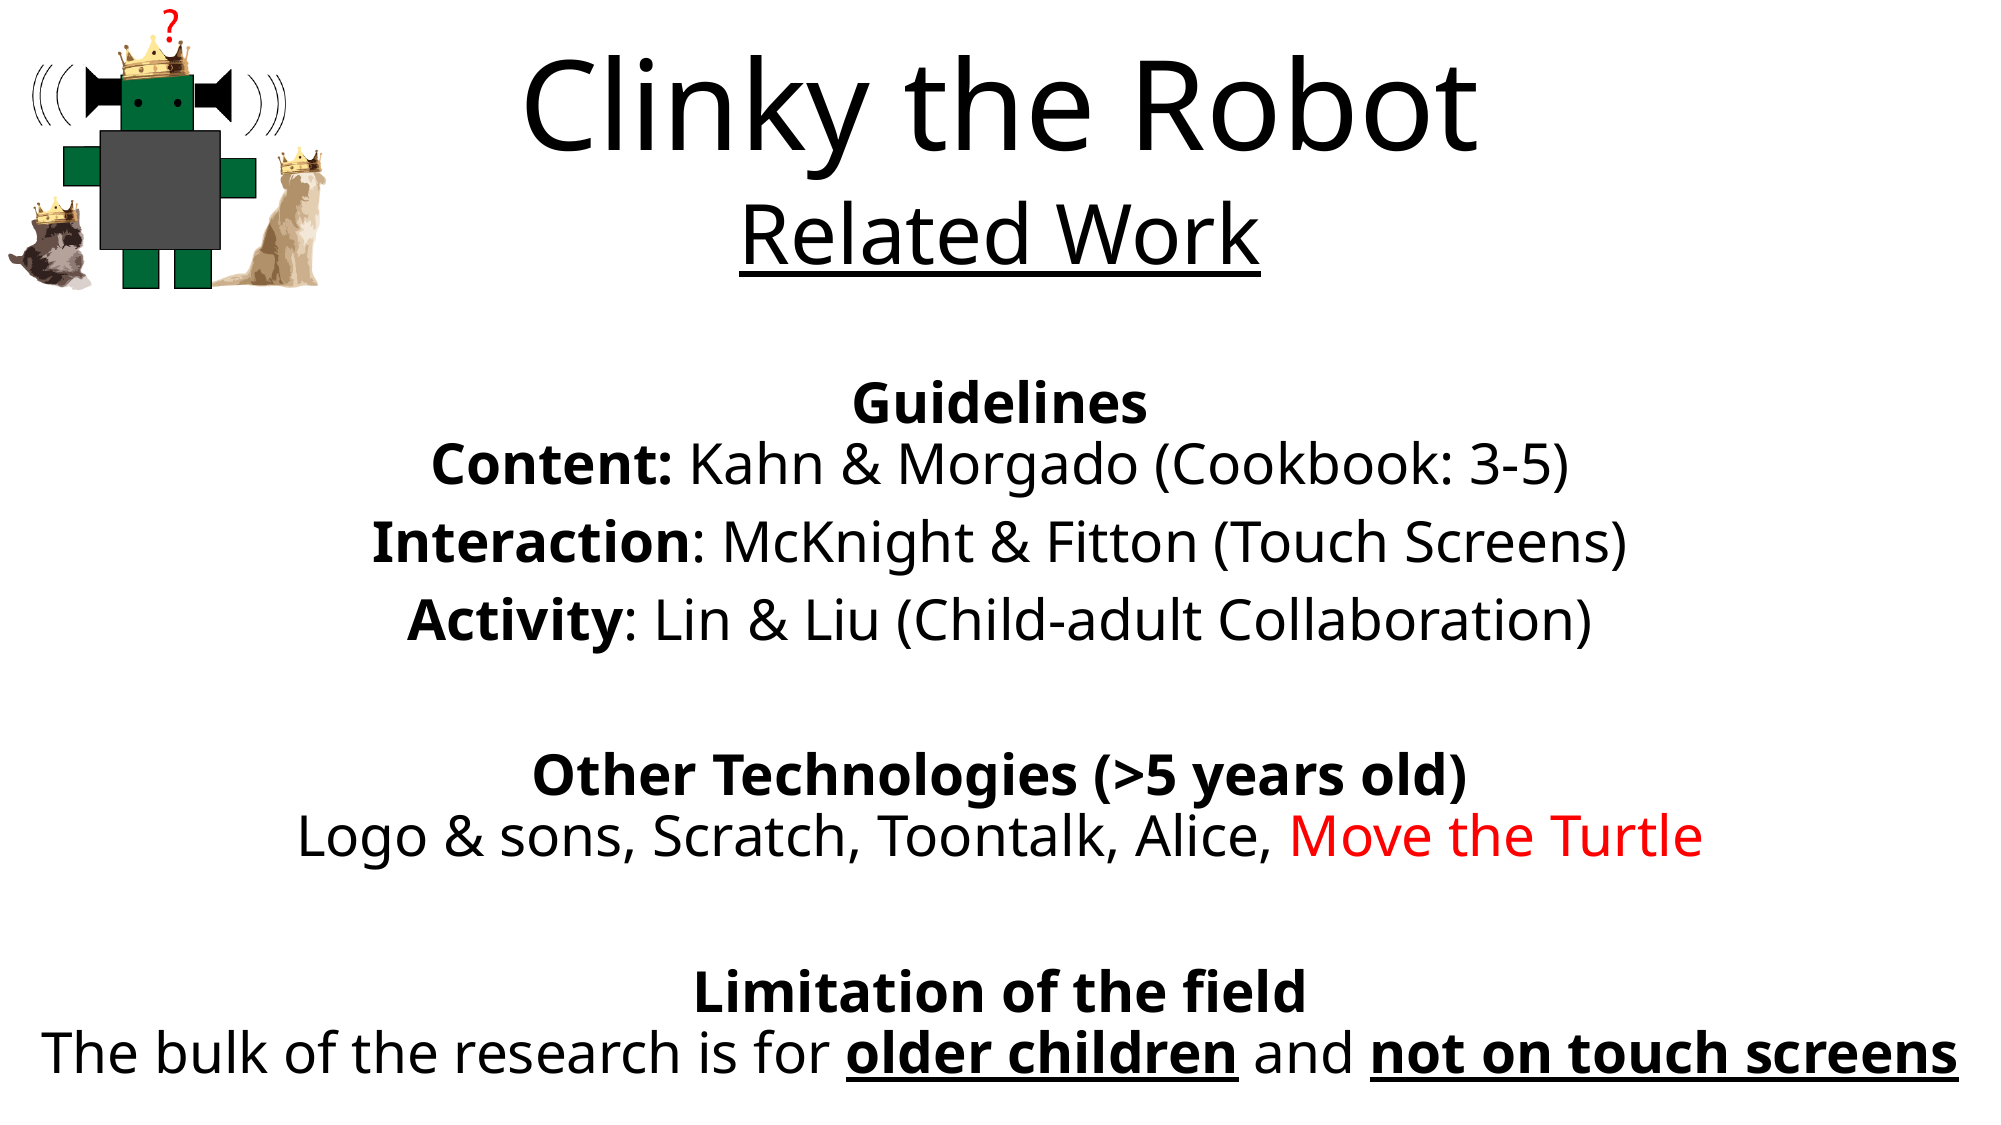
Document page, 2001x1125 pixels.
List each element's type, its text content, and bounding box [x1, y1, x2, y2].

title Clinky the Robot [356, 30, 1750, 184]
text_box Guidelines Content: Kahn & Morgado (Cookbook: 3-5) Interaction: McKnight & Fitton (Touch Screens) Activity: Lin & Liu (Child-adult Collaboration) Other Technologies (>5 years old) Logo & sons, Scratch, Toontalk, Alice, Move the Turtle Limitation of the field The bulk of the research is for older children and not on touch screens [7, 367, 1993, 1103]
subtitle Related Work [356, 184, 1810, 298]
picture [0, 0, 356, 305]
